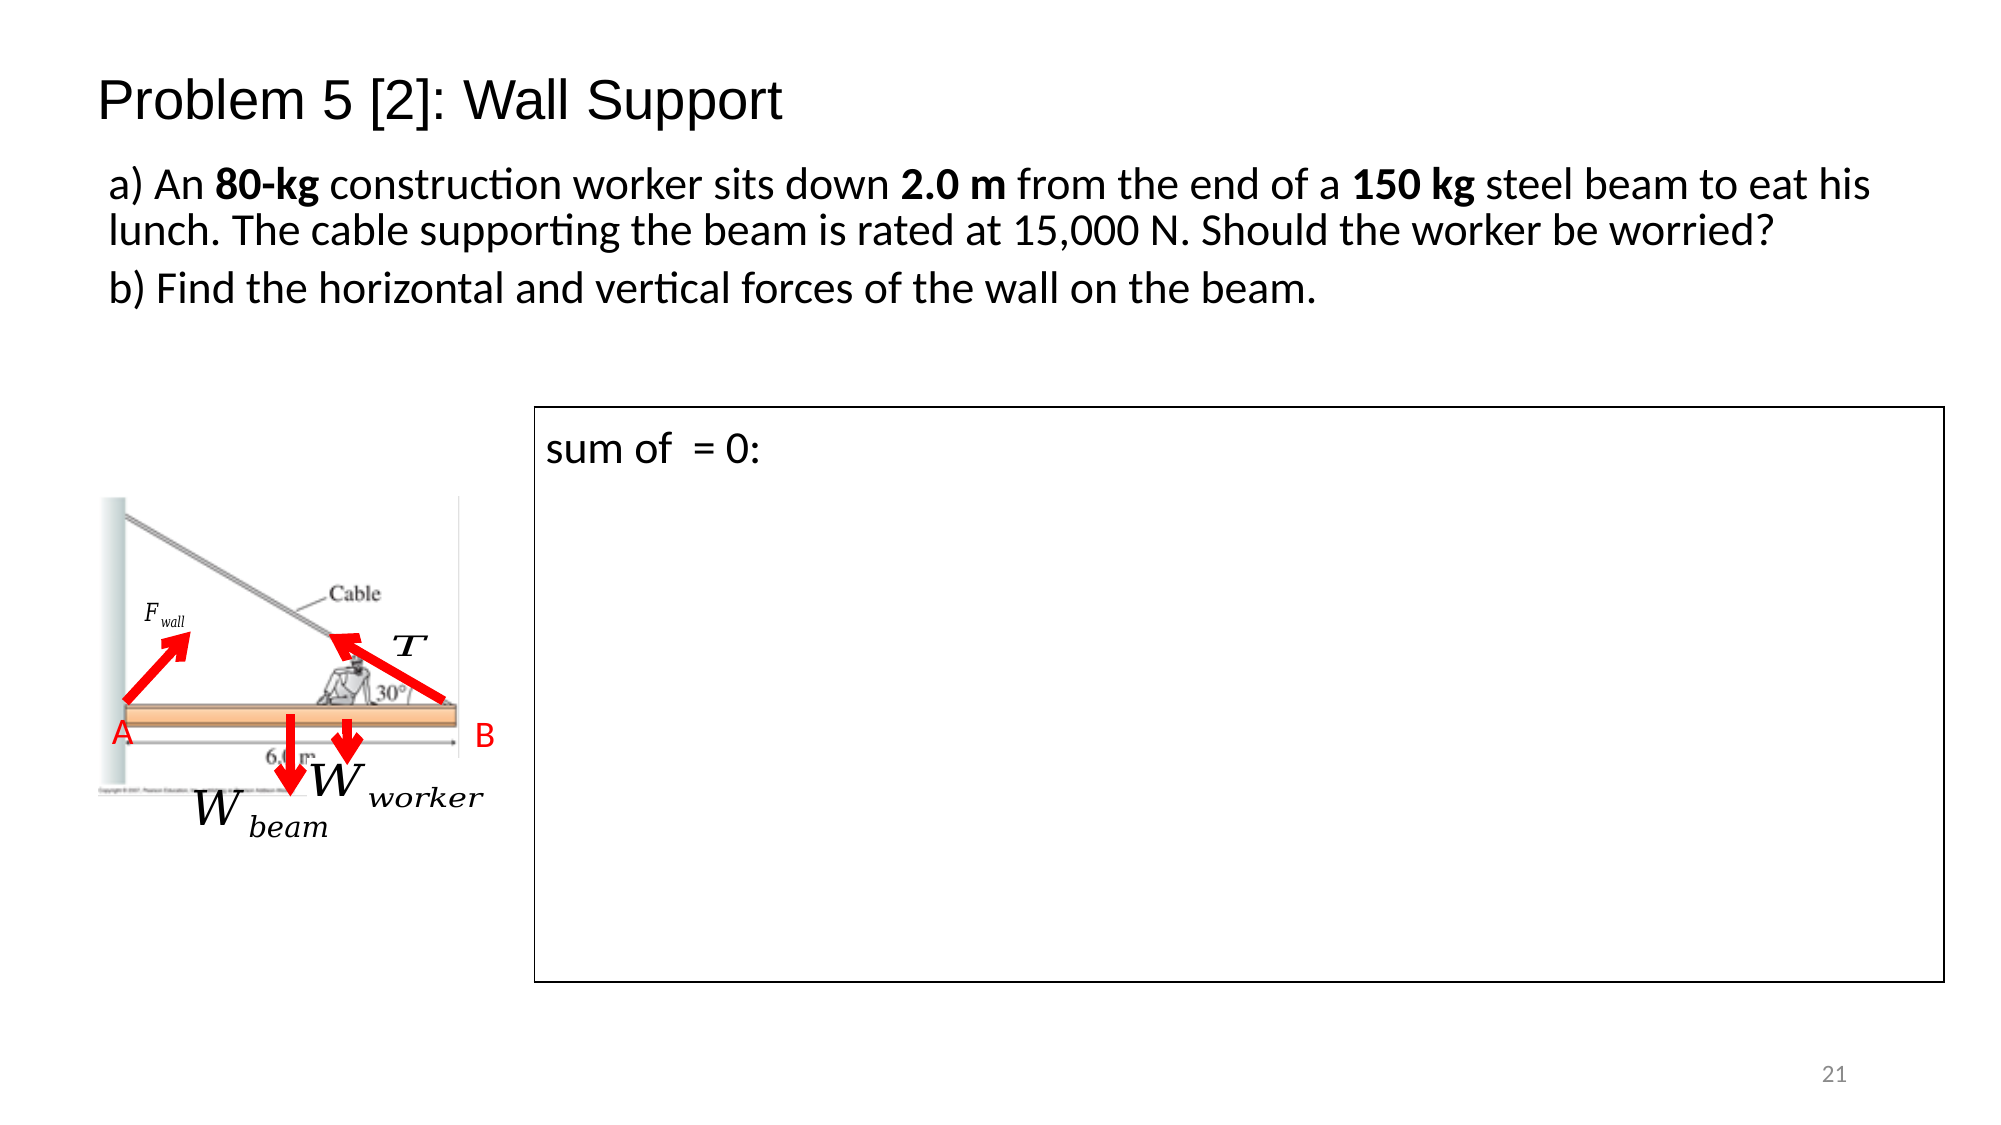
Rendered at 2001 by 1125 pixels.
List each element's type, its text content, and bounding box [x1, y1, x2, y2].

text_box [97, 496, 500, 844]
table_header a) An 80-kg construction worker sits down 2.0 m from the end of a 150 kg steel beam to eat his lunch. The cable supporting the beam is rated at 15,000 N. Should the worker be worried? b) Find the horizontal and vertical forces of the wall on the beam. [98, 166, 1890, 338]
slide_number 21 [1412, 1042, 1863, 1103]
text_box Problem 5 [2]: Wall Support [97, 63, 1022, 141]
